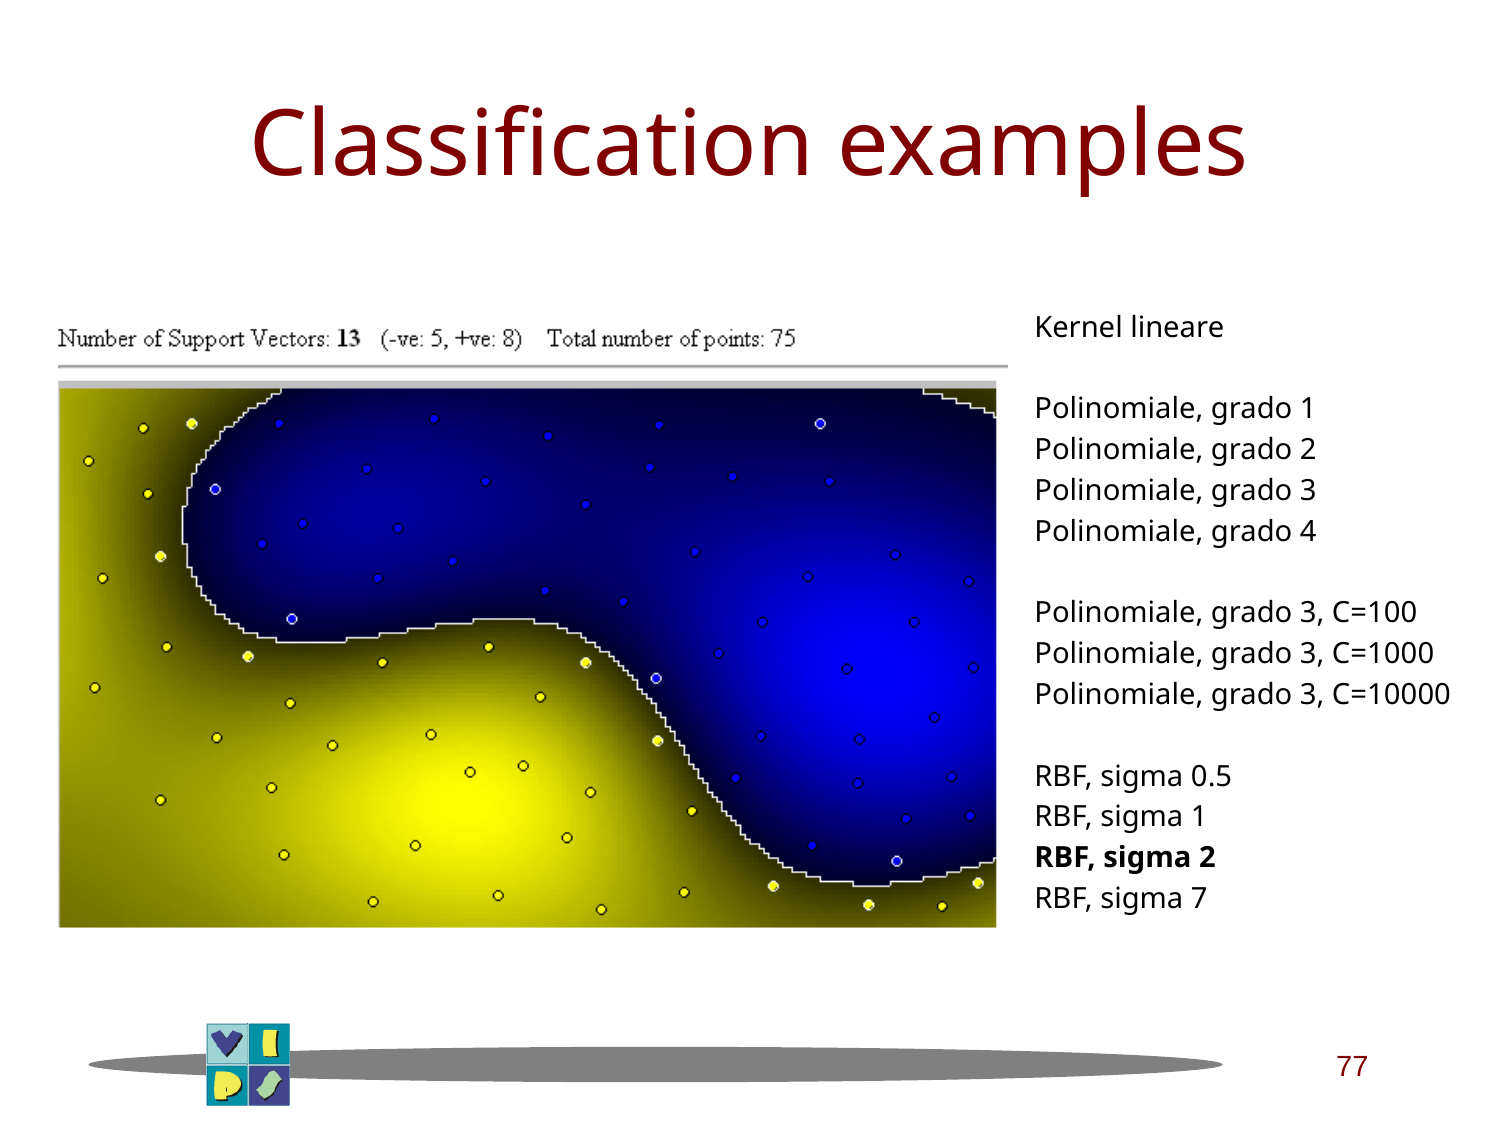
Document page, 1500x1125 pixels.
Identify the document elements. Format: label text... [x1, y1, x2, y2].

title Classification examples [75, 45, 1425, 233]
text_box Kernel lineare Polinomiale, grado 1 Polinomiale, grado 2 Polinomiale, grado 3 Polinomiale, grado 4 Polinomiale, grado 3, C=100 Polinomiale, grado 3, C=1000 Polinomiale, grado 3, C=10000 RBF, sigma 0.5 RBF, sigma 1 RBF, sigma 2 RBF, sigma 7 [1019, 300, 1500, 996]
picture [206, 1023, 290, 1106]
slide_number 77 [1033, 1039, 1384, 1118]
picture [46, 316, 1008, 938]
